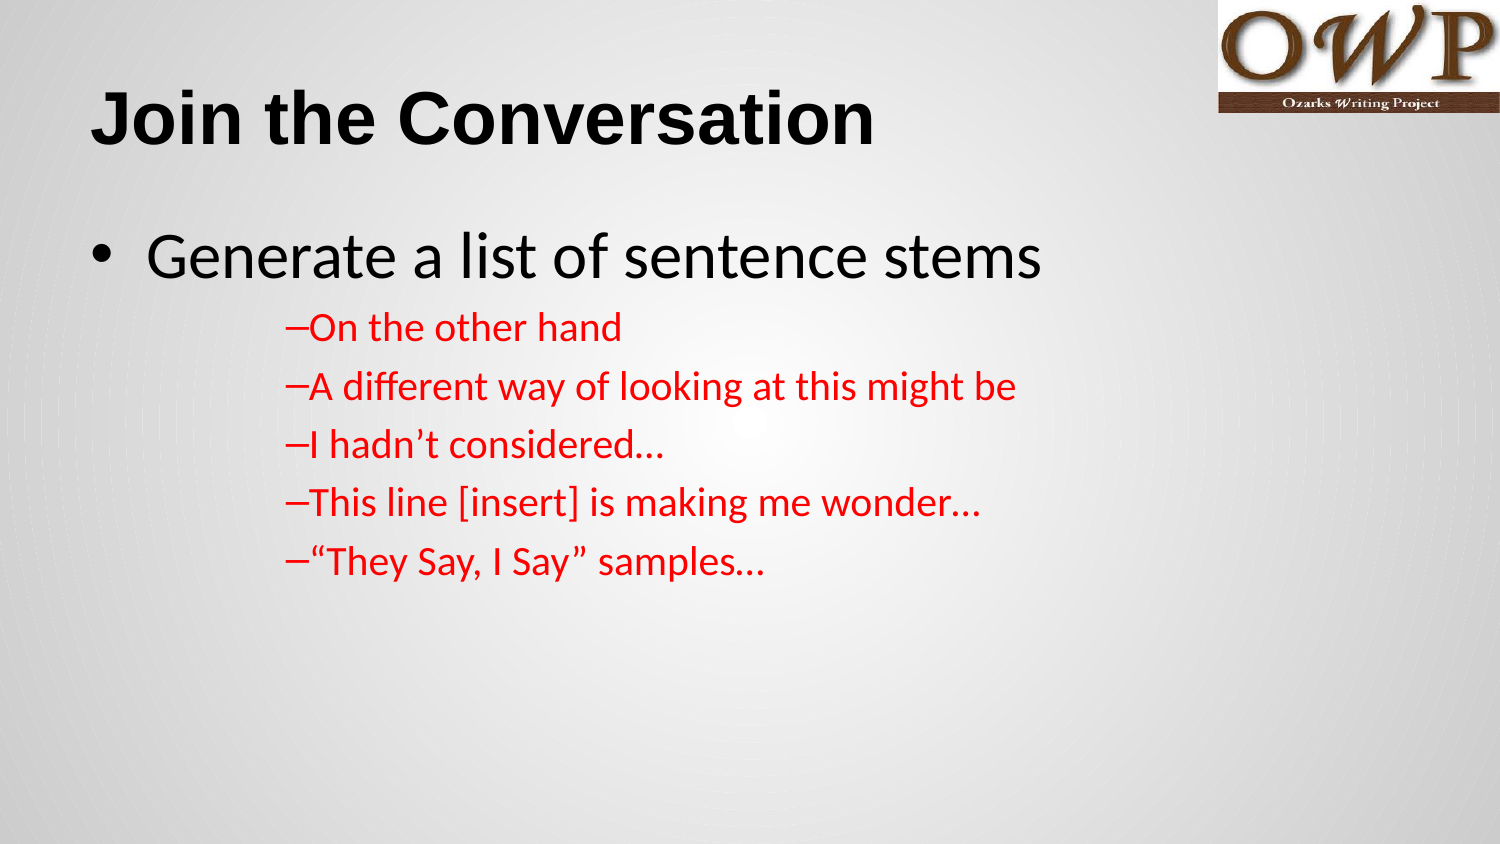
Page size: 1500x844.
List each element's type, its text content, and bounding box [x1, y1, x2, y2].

picture [1218, 0, 1500, 113]
list Generate a list of sentence stems On the other hand A different way of looking at this might be I hadn’t considered… This line [insert] is making me wonder… “They Say, I Say” samples… [75, 196, 1425, 808]
title Join the Conversation [75, 33, 1425, 175]
